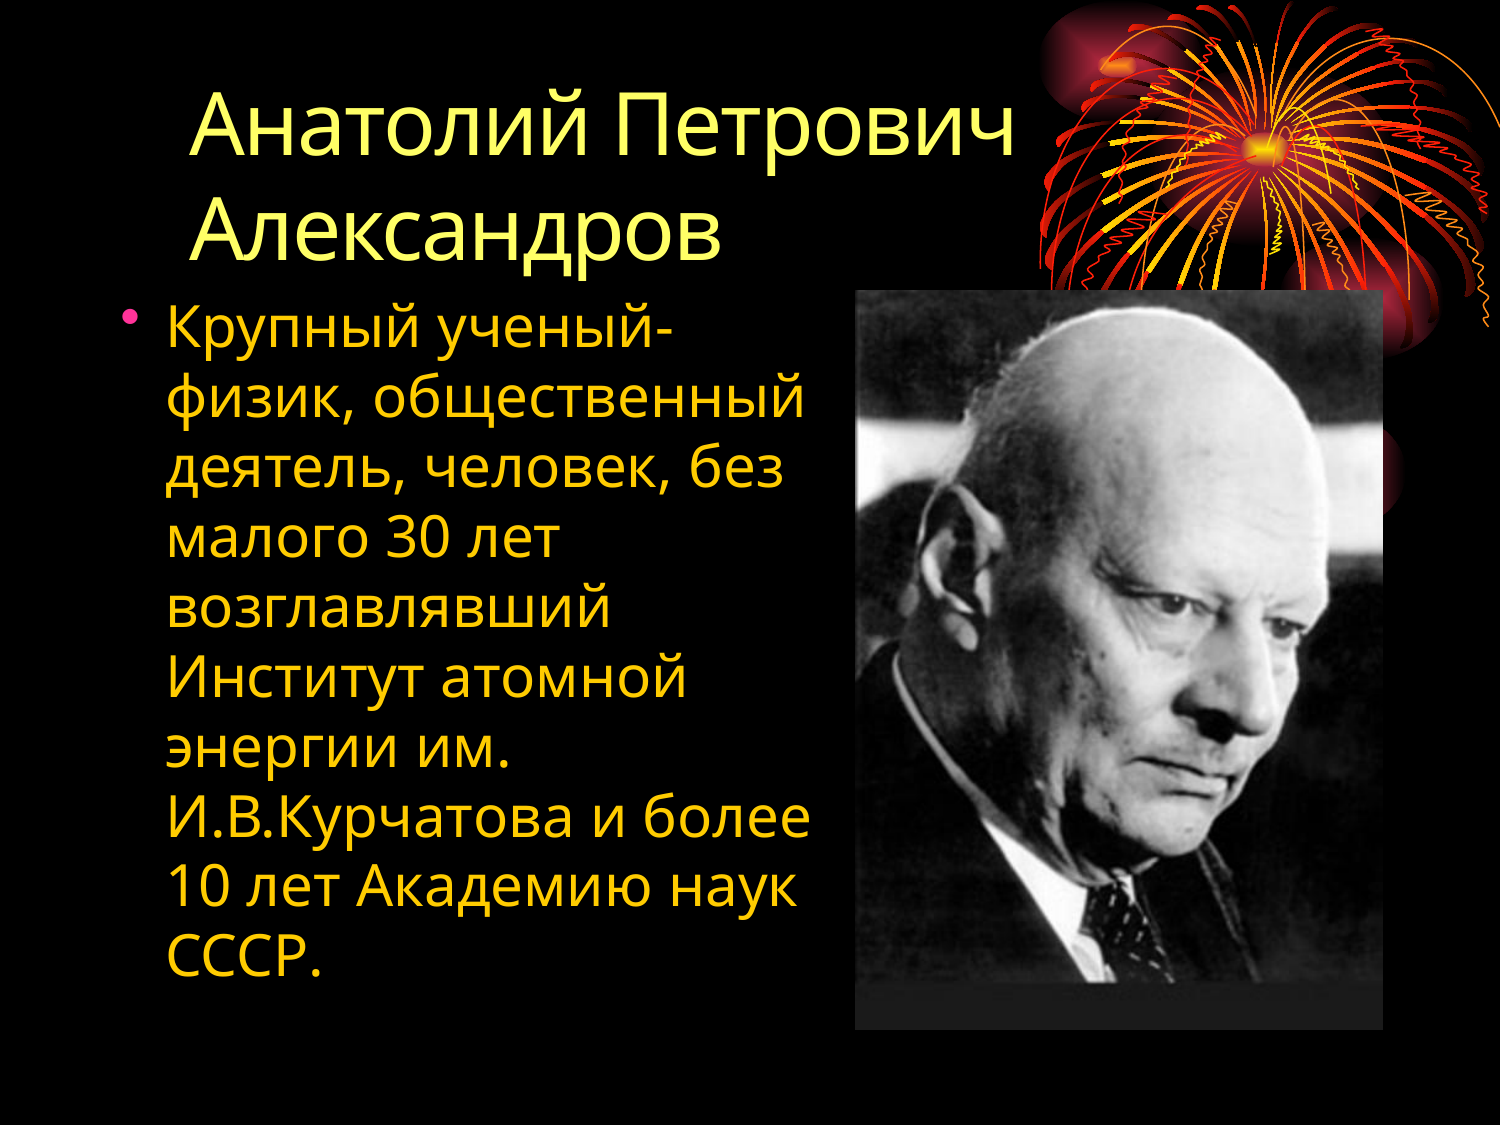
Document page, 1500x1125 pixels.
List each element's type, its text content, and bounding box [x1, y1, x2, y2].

list Крупный ученый-физик, общественный деятель, человек, без малого 30 лет возглавлявший Институт атомной энергии им. И.В.Курчатова и более 10 лет Академию наук СССР. [105, 281, 833, 1039]
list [855, 290, 1383, 1031]
title Анатолий Петрович Александров [174, 49, 1413, 286]
